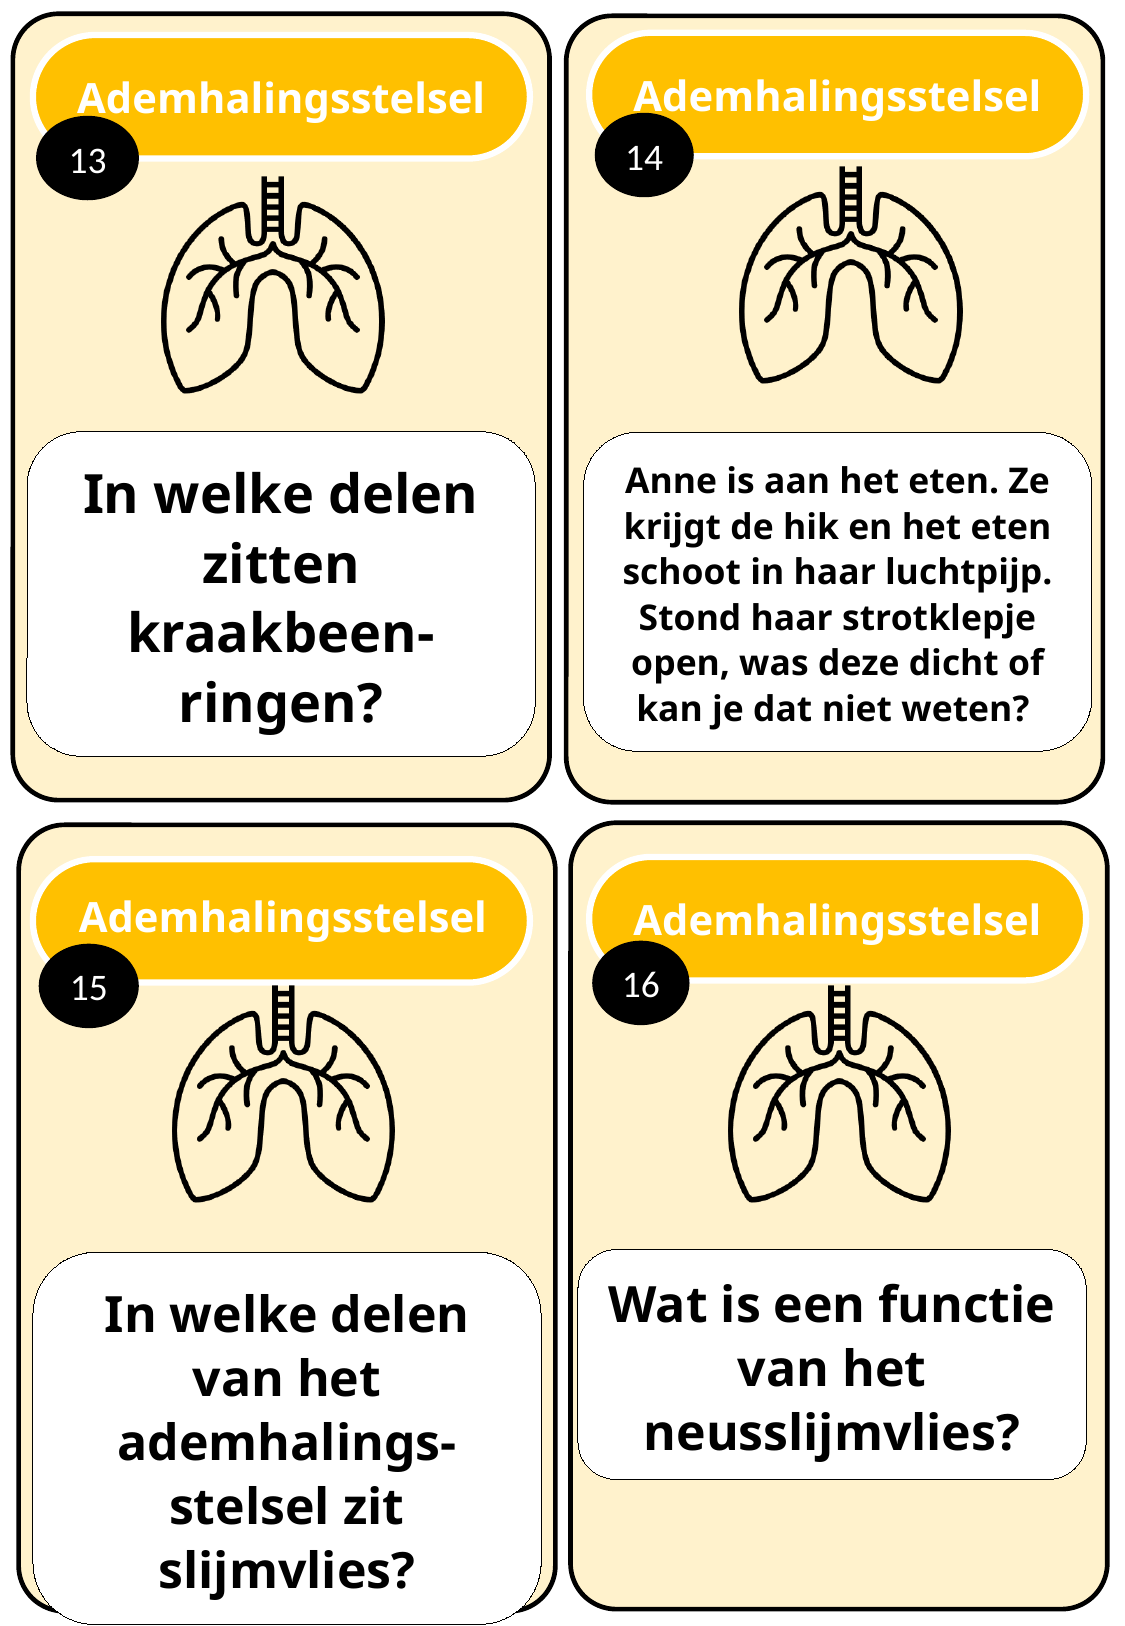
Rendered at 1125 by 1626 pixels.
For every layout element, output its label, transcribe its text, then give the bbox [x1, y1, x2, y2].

text_box 13 [36, 115, 139, 201]
text_box In welke delen zitten kraakbeen-ringen? [26, 431, 536, 757]
picture [705, 960, 973, 1228]
text_box Ademhalingsstelsel [588, 31, 1088, 158]
text_box 15 [38, 943, 139, 1029]
text_box Anne is aan het eten. Ze krijgt de hik en het eten schoot in haar luchtpijp. Stond haar strotklepje open, was deze dicht of kan je dat niet weten? [583, 432, 1092, 752]
text_box [569, 821, 1109, 1611]
text_box 14 [594, 112, 694, 198]
text_box [17, 823, 557, 1612]
picture [149, 960, 417, 1229]
picture [716, 141, 985, 409]
text_box [11, 12, 551, 802]
text_box Ademhalingsstelsel [31, 33, 531, 160]
text_box [31, 858, 531, 962]
text_box Ademhalingsstelsel [588, 855, 1088, 982]
text_box 16 [592, 940, 690, 1026]
text_box [417, 976, 499, 984]
text_box [565, 14, 1104, 804]
text_box Wat is een functie van het neusslijmvlies? [577, 1249, 1087, 1480]
text_box Ademhalingsstelsel . [49, 883, 517, 976]
picture [138, 151, 407, 419]
text_box In welke delen van het ademhalings-stelsel zit slijmvlies? [32, 1252, 542, 1625]
text_box [138, 976, 149, 984]
